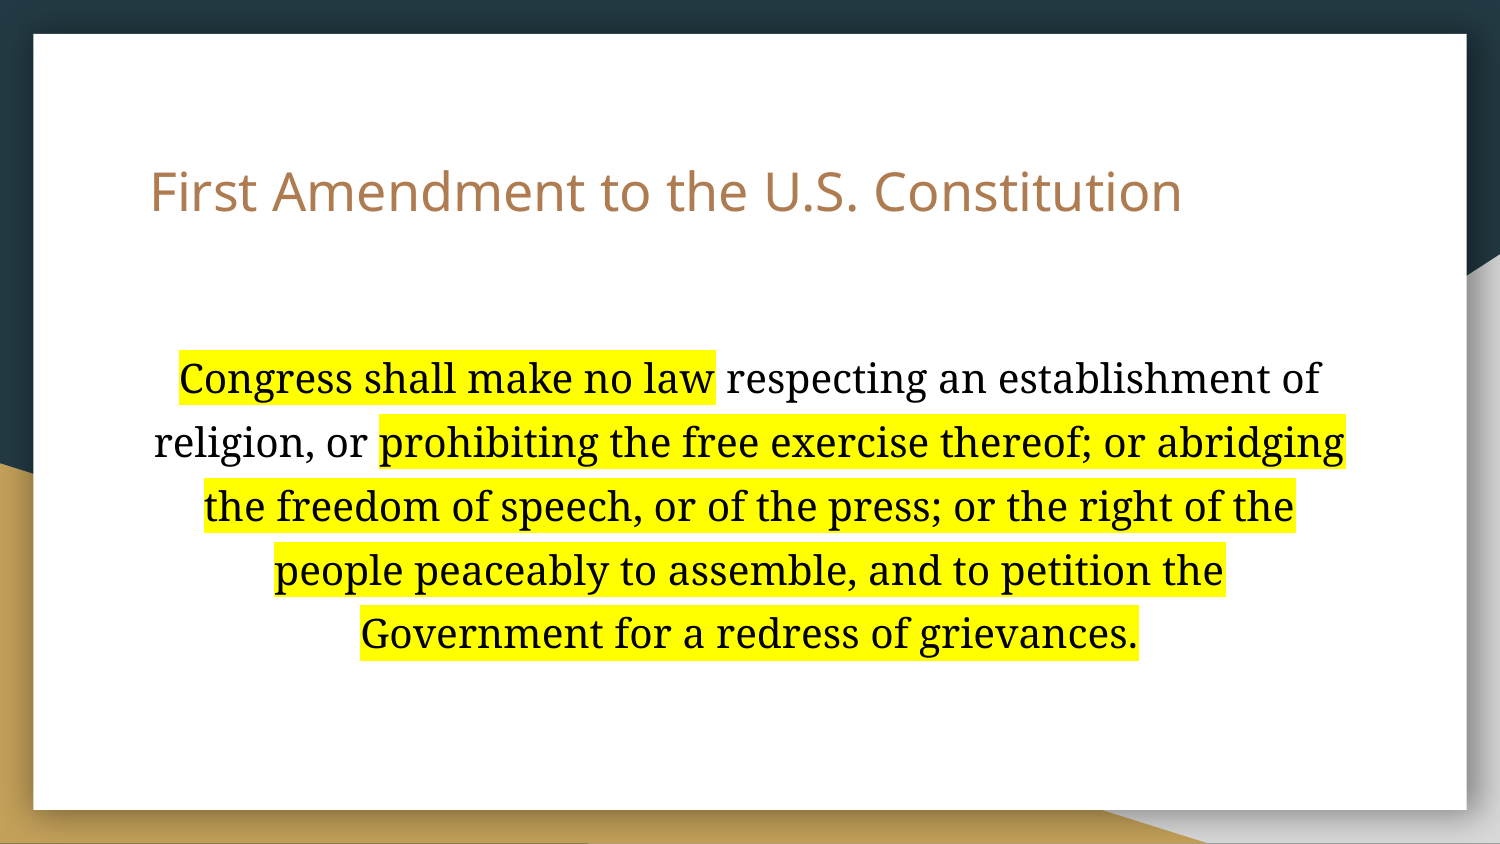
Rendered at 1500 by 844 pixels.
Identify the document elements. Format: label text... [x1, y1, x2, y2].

list Congress shall make no law respecting an establishment of religion, or prohibiting the free exercise thereof; or abridging the freedom of speech, or of the press; or the right of the people peaceably to assemble, and to petition the Government for a redress of grievances. [134, 326, 1366, 729]
title First Amendment to the U.S. Constitution [134, 138, 1366, 296]
